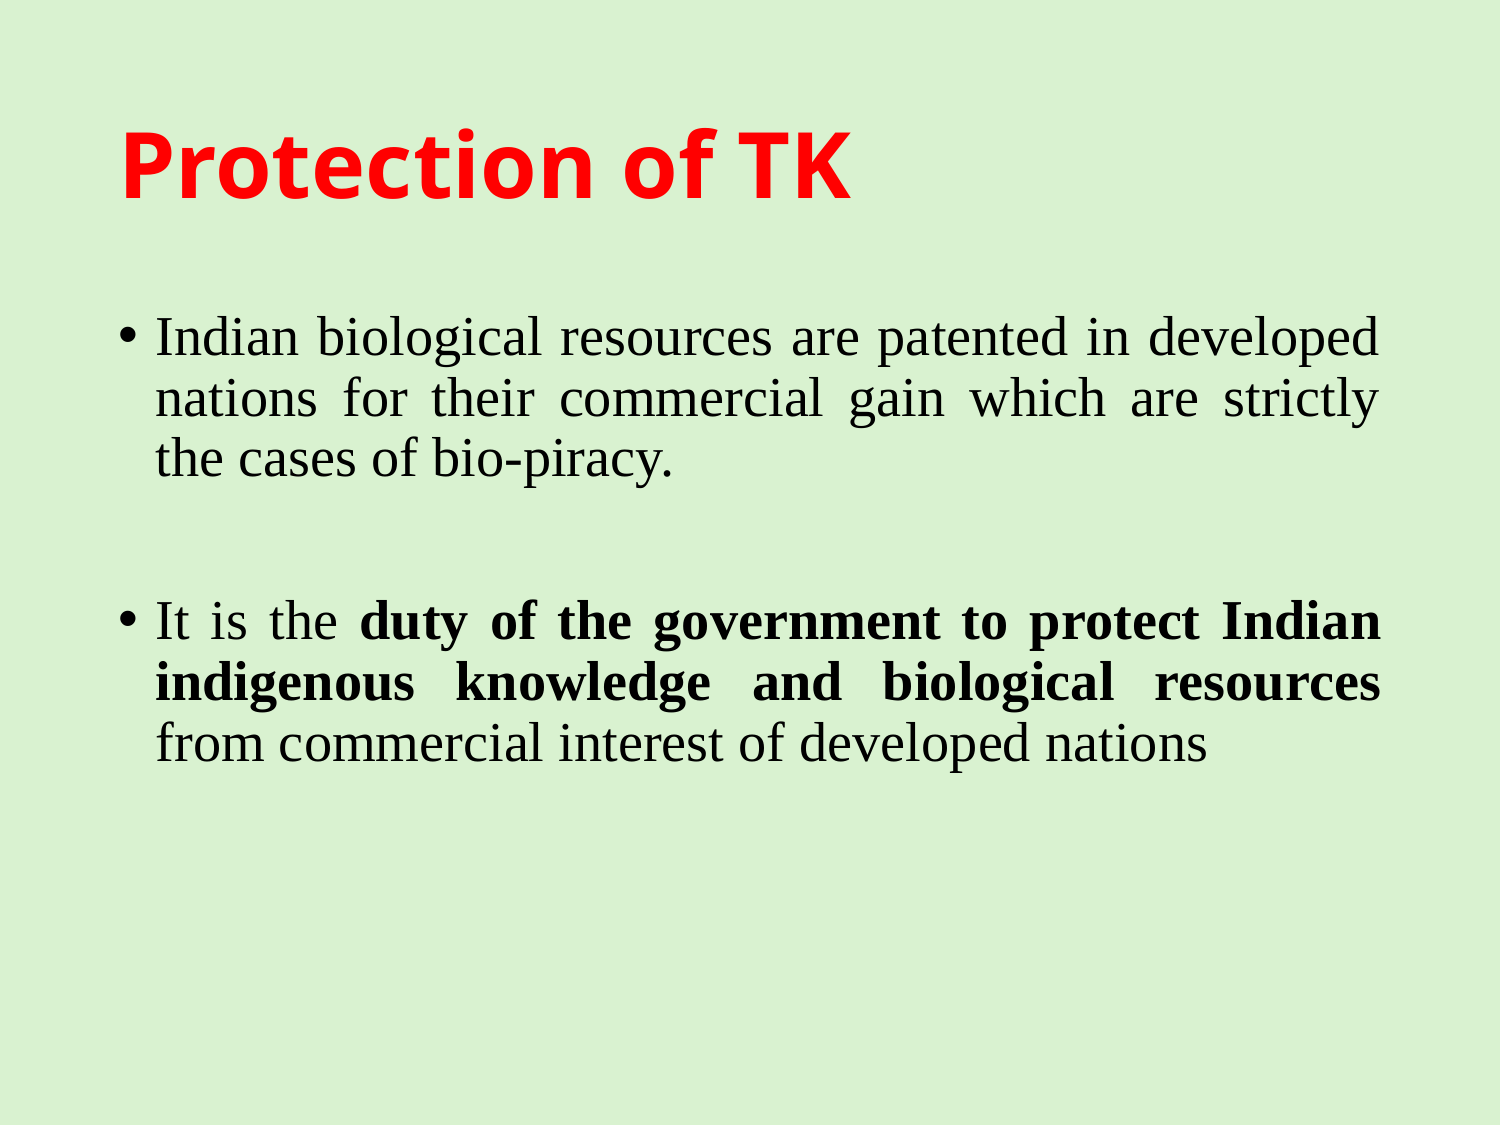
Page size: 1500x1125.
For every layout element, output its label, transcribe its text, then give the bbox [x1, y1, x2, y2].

list Indian biological resources are patented in developed nations for their commercial gain which are strictly the cases of bio-piracy. It is the duty of the government to protect Indian indigenous knowledge and biological resources from commercial interest of developed nations [103, 299, 1397, 1014]
title Protection of TK [103, 59, 1397, 278]
